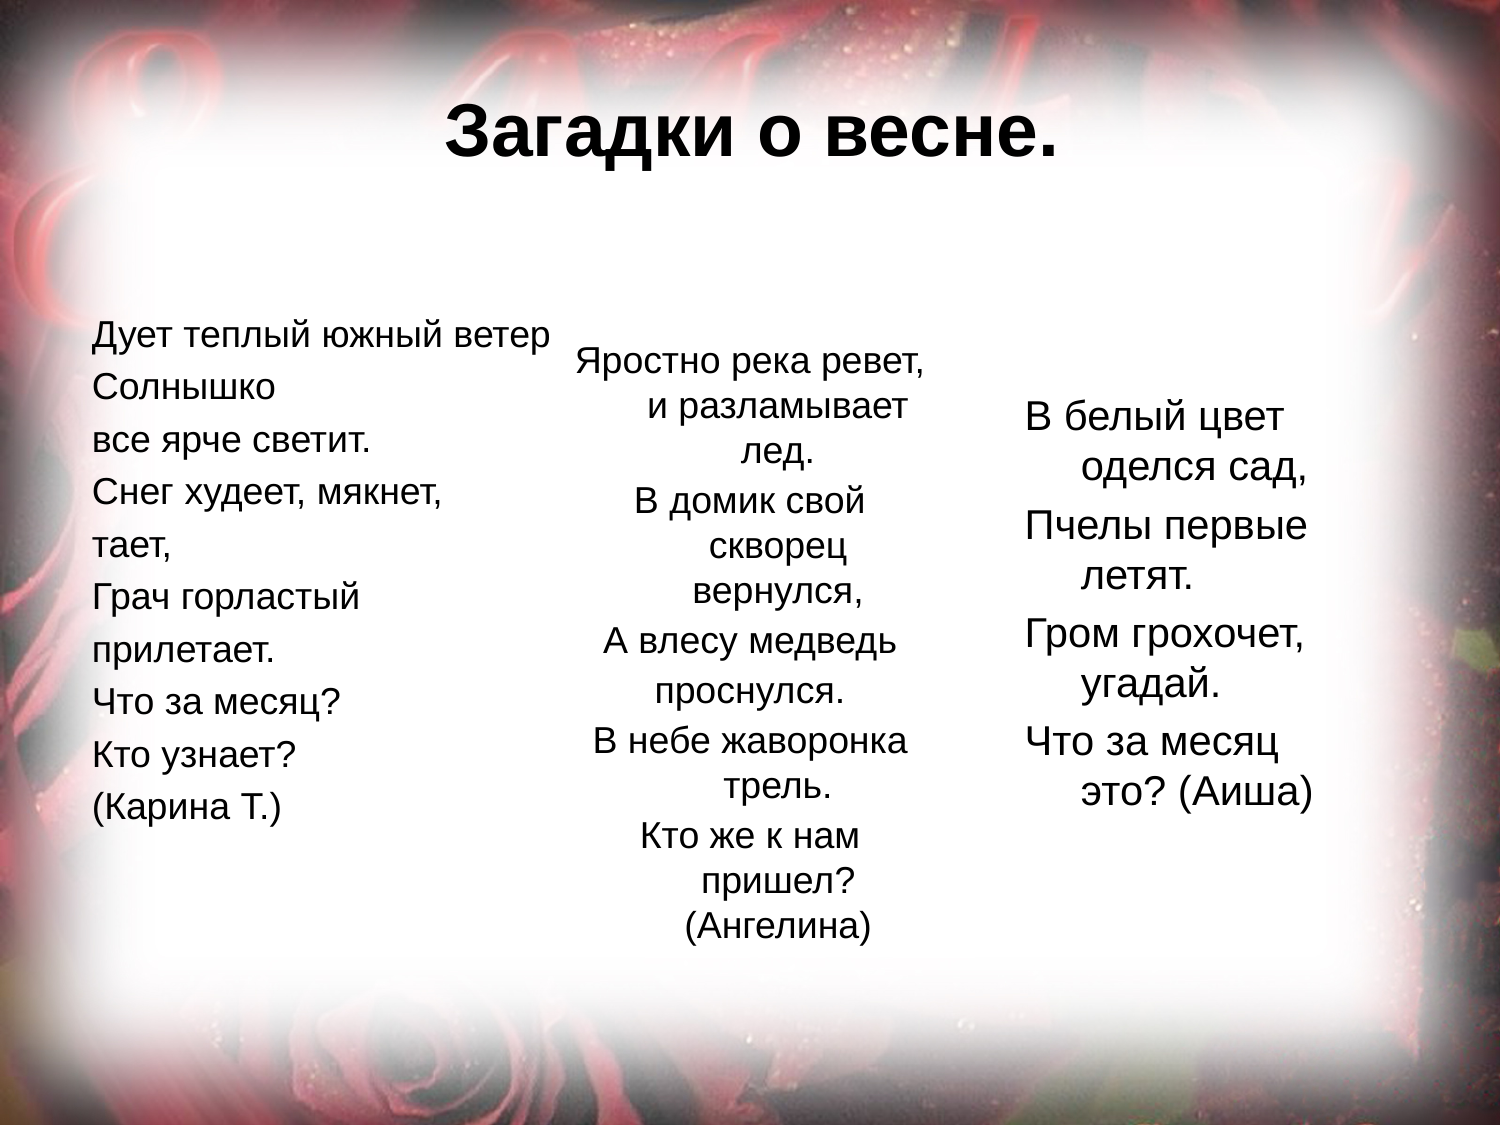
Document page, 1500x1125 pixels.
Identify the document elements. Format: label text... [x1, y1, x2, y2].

text_box В белый цвет оделся сад, Пчелы первые летят. Гром грохочет, угадай. Что за месяц это? (Аиша) [1009, 89, 1388, 1045]
picture [0, 0, 1500, 1125]
title Загадки о весне. [76, 77, 1428, 266]
list Дует теплый южный ветер Солнышко все ярче светит. Снег худеет, мякнет, тает, Грач горластый прилетает. Что за месяц? Кто узнает? (Карина Т.) [76, 302, 1428, 1046]
text_box Яростно река ревет, и разламывает лед. В домик свой скворец вернулся, А влесу медведь проснулся. В небе жаворонка трель. Кто же к нам пришел? (Ангелина) [549, 78, 951, 1045]
